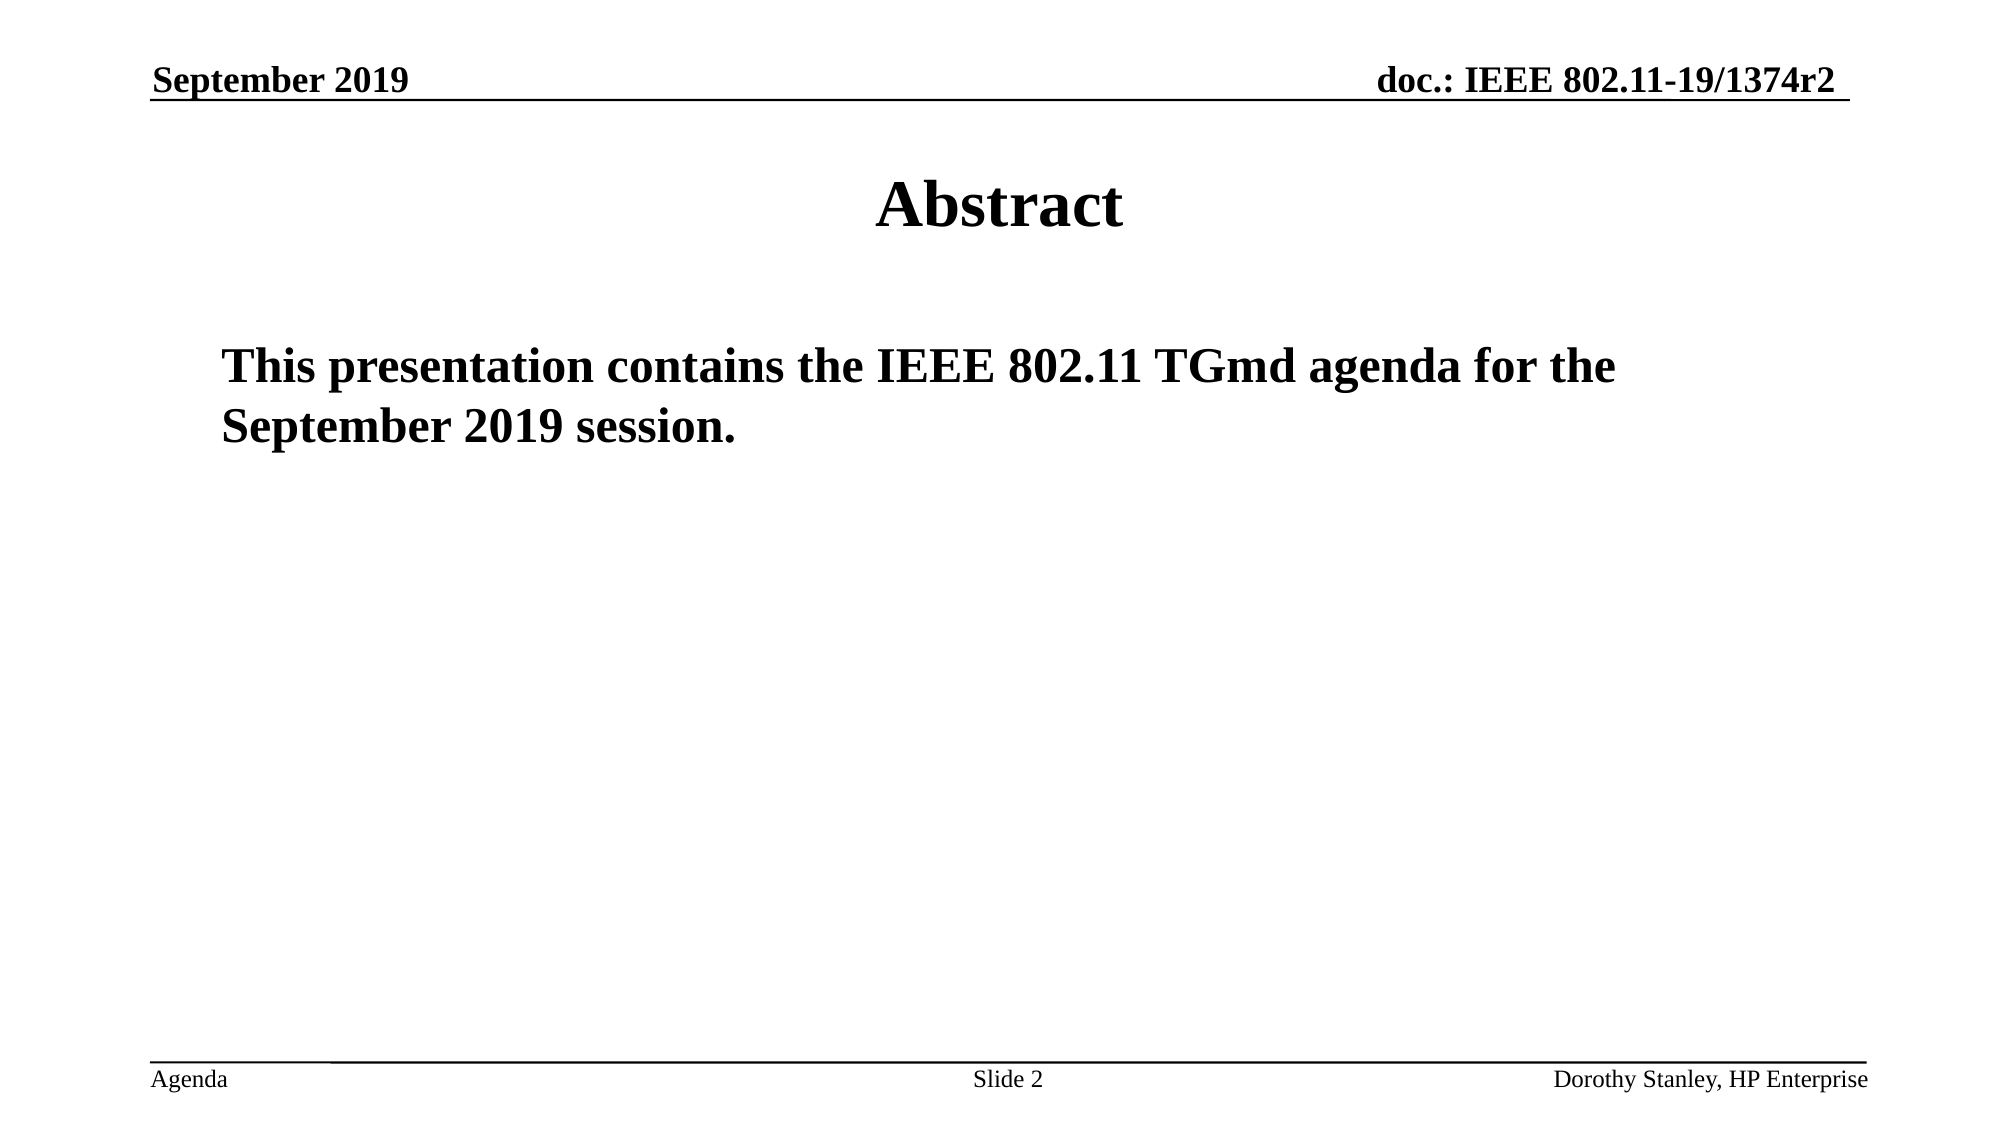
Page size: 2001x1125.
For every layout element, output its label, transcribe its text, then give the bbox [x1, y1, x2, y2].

footer Dorothy Stanley, HP Enterprise [1549, 1062, 1869, 1093]
list This presentation contains the IEEE 802.11 TGmd agenda for the September 2019 session. [150, 324, 1850, 1000]
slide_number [152, 54, 567, 100]
slide_number Slide 2 [972, 1062, 1044, 1093]
title Abstract [150, 112, 1850, 288]
